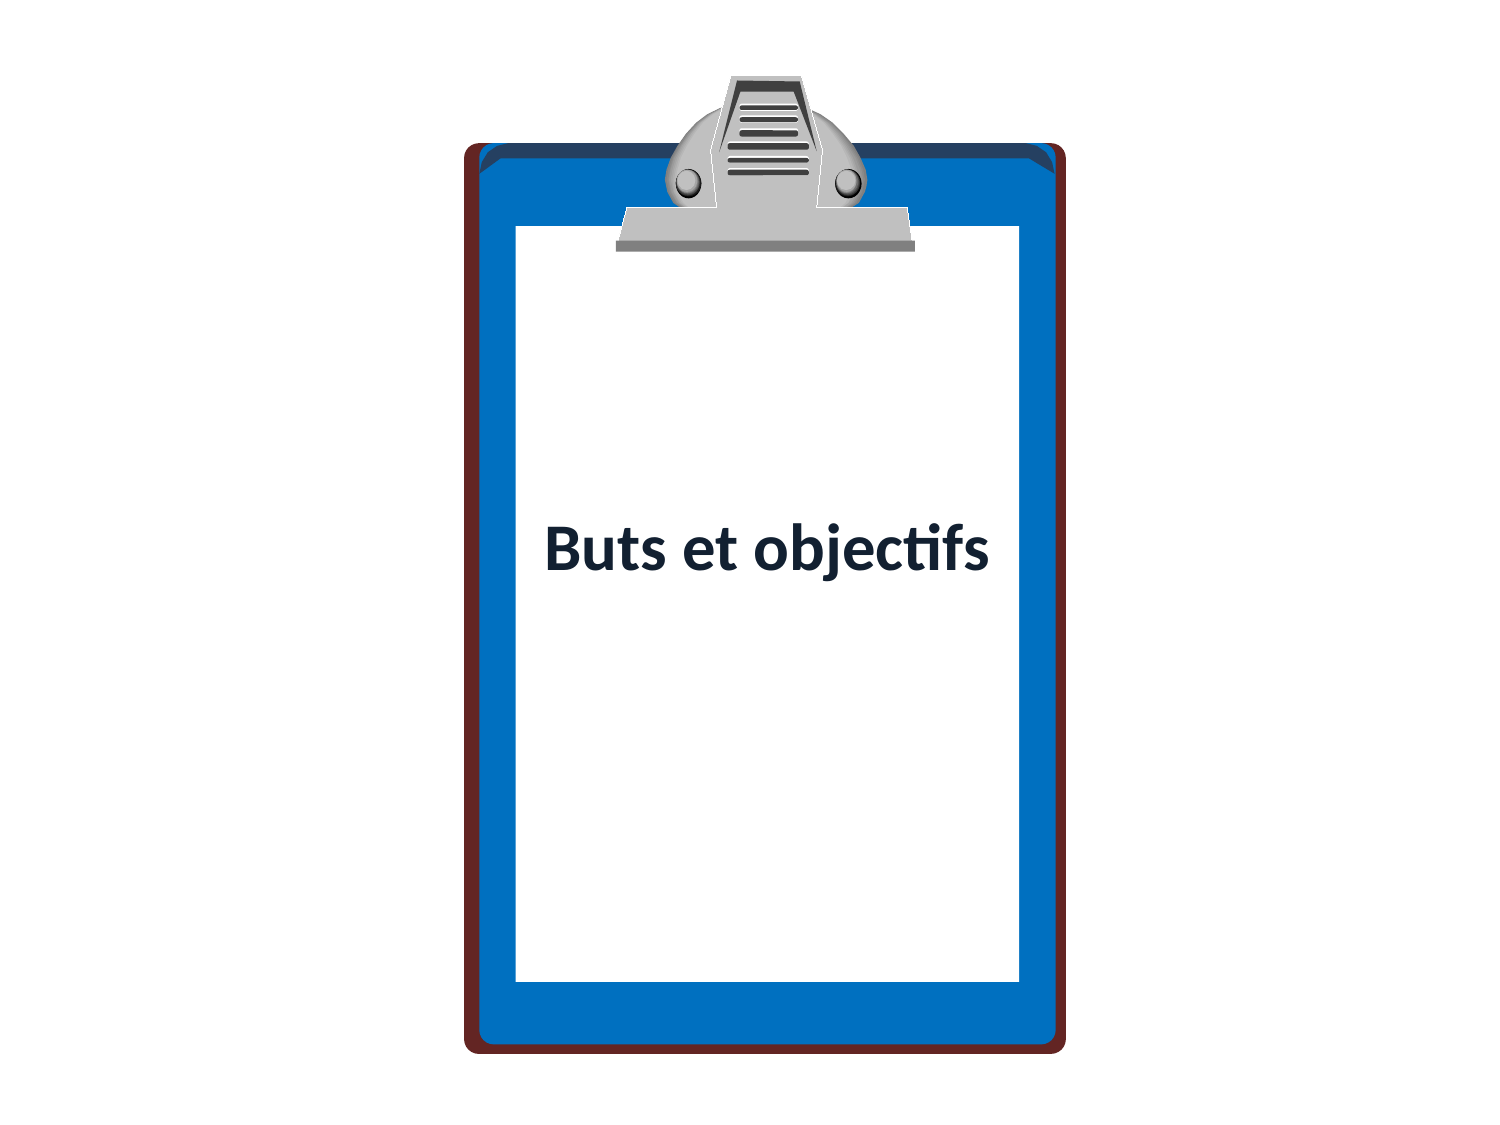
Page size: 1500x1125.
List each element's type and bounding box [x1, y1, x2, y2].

text_box [463, 74, 1067, 1056]
